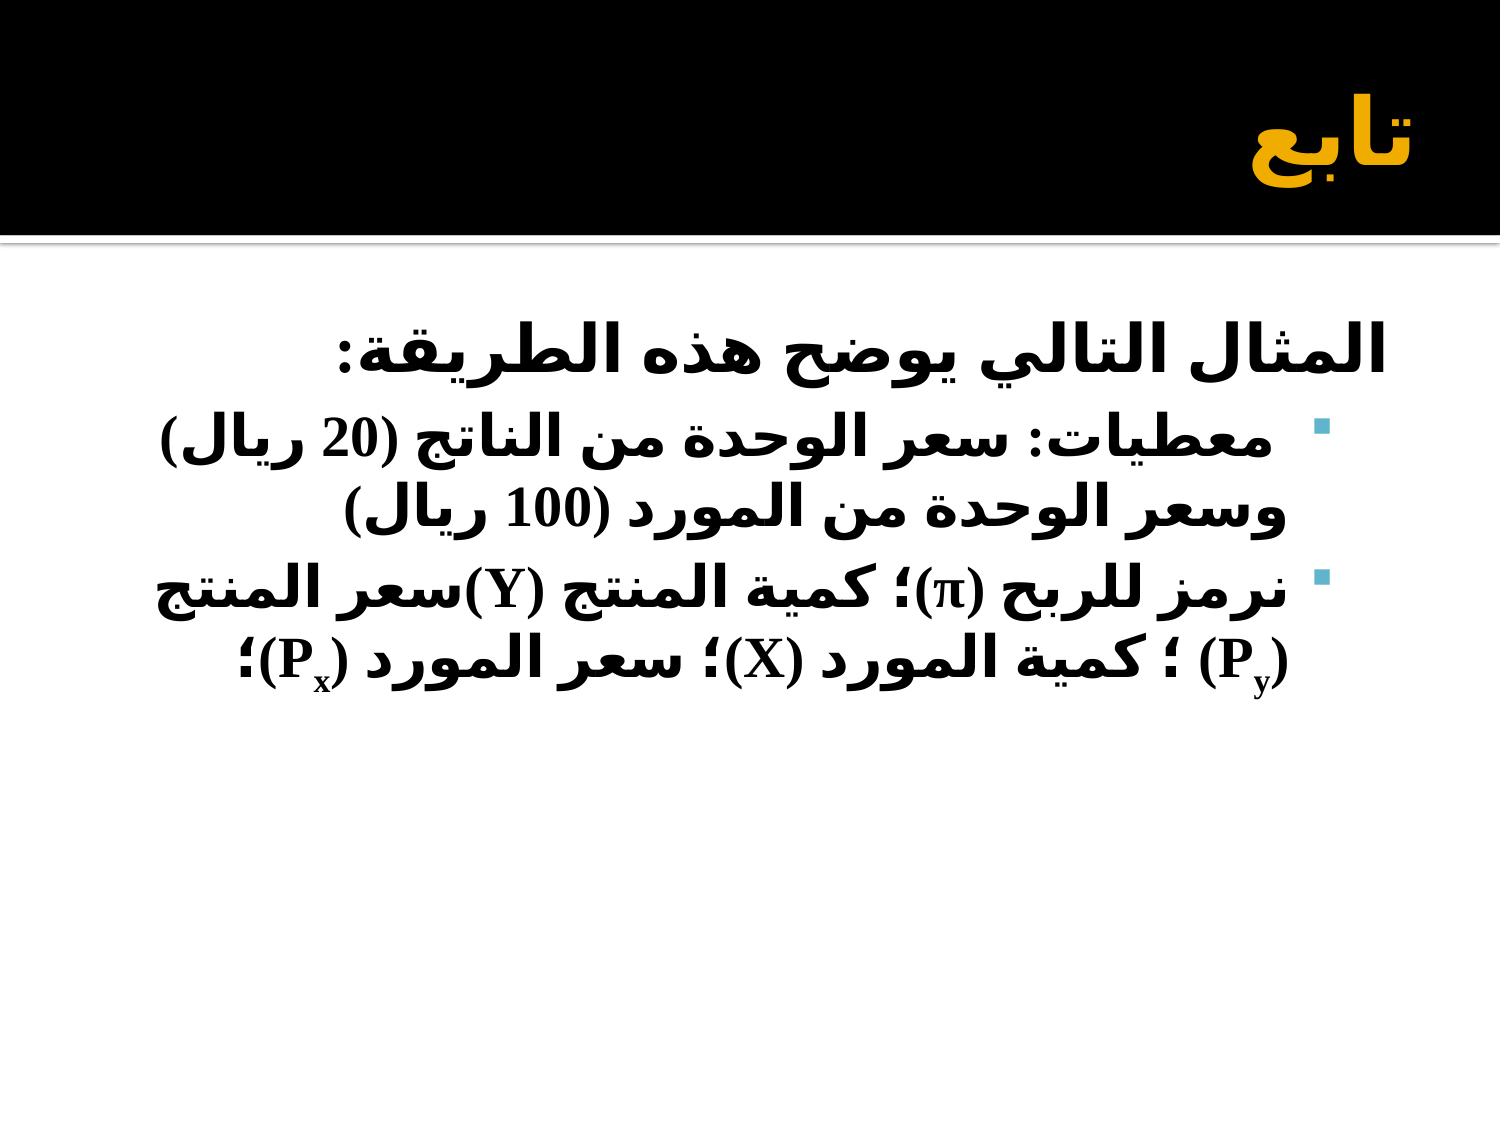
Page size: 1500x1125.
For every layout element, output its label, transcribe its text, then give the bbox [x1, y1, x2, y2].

title تابع [75, 25, 1425, 231]
list المثال التالي يوضح هذه الطريقة: معطيات: سعر الوحدة من الناتج (20 ريال) وسعر الوحدة من المورد (100 ريال) نرمز للربح (π)؛ كمية المنتج (Y)سعر المنتج (Py) ؛ كمية المورد (X)؛ سعر المورد (Px)؛ [75, 291, 1425, 1050]
